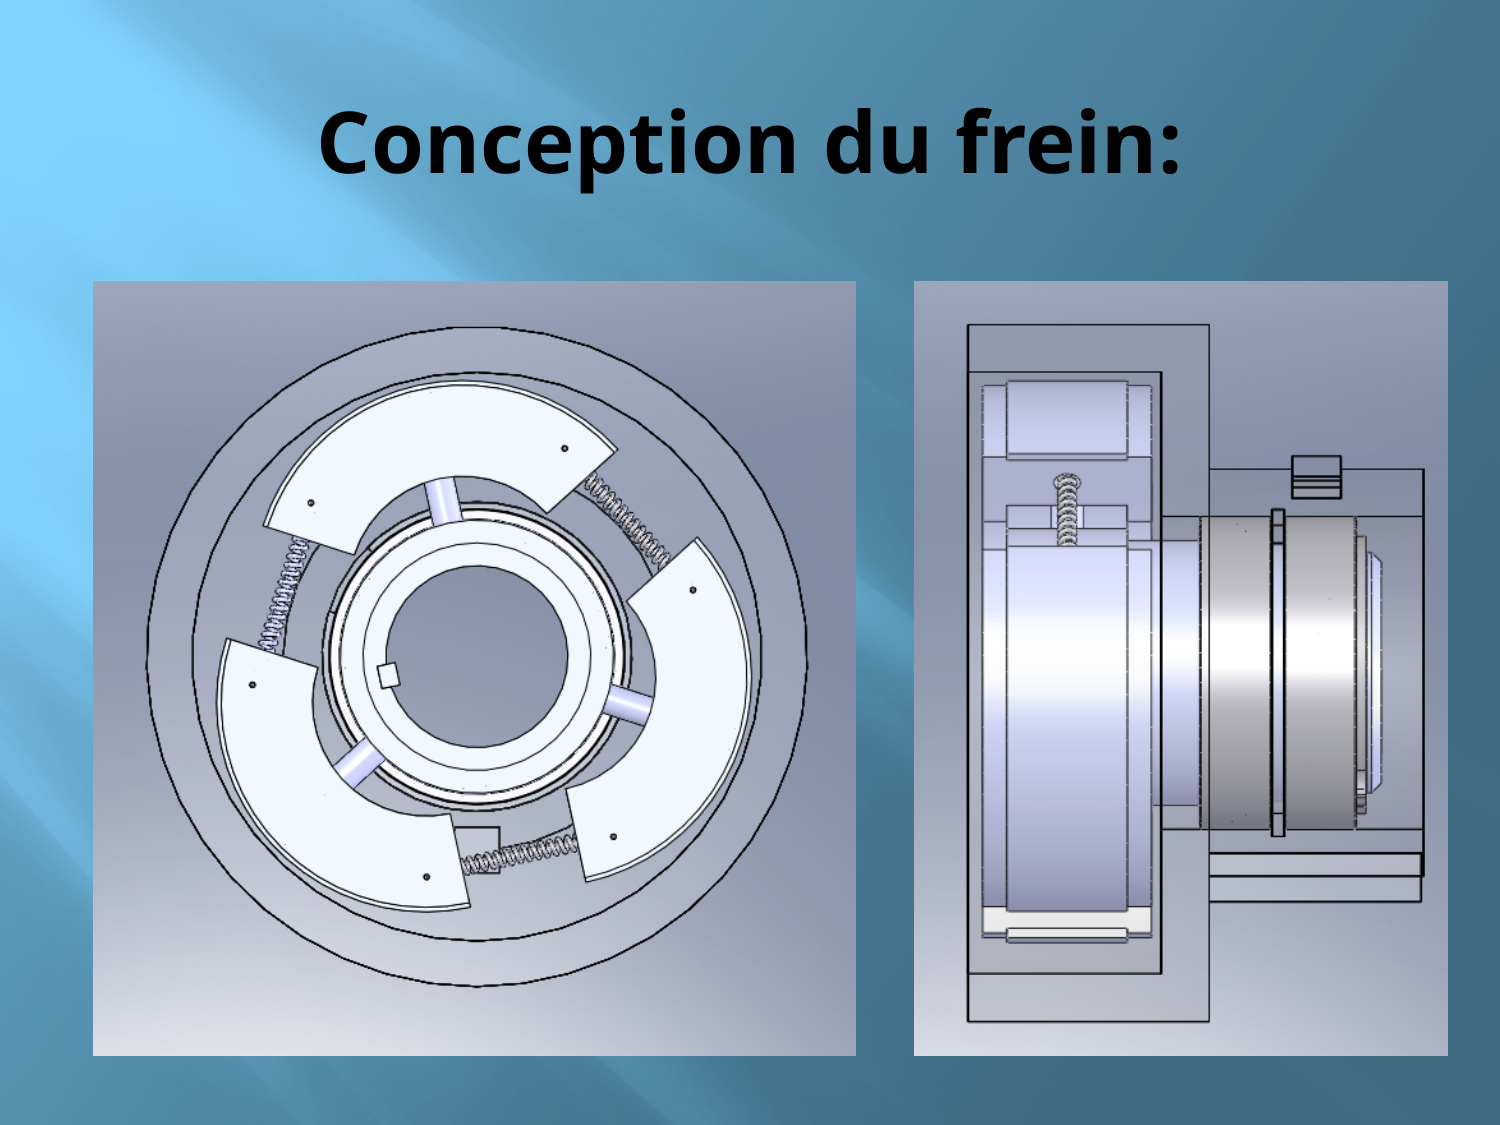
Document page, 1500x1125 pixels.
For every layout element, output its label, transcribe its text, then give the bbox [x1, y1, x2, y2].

title Conception du frein: [75, 45, 1425, 233]
picture [93, 280, 856, 1056]
picture [913, 280, 1448, 1056]
